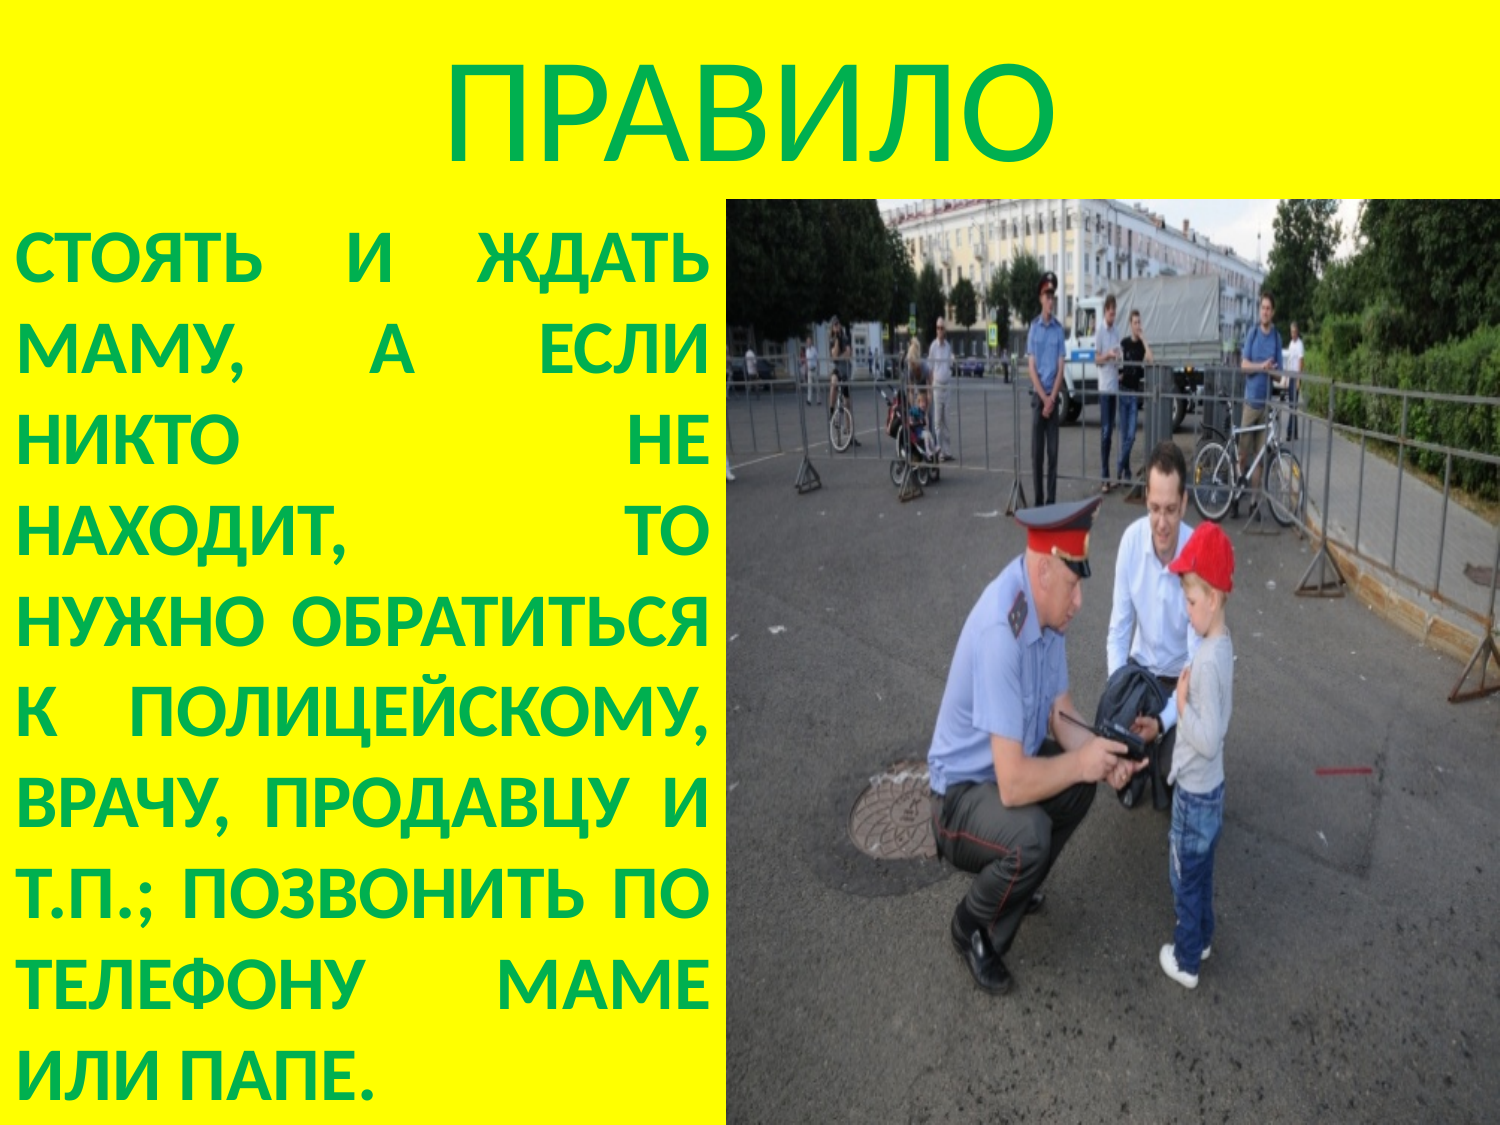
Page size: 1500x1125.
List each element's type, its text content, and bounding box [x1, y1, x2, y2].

picture [726, 198, 1500, 1125]
list ПРАВИЛО [0, 0, 1500, 200]
title стоять и ждать маму, а если никто не находит, то нужно обратиться к полицейскому, врачу, продавцу и т.п.; позвонить по телефону маме или папе. [0, 200, 723, 1125]
